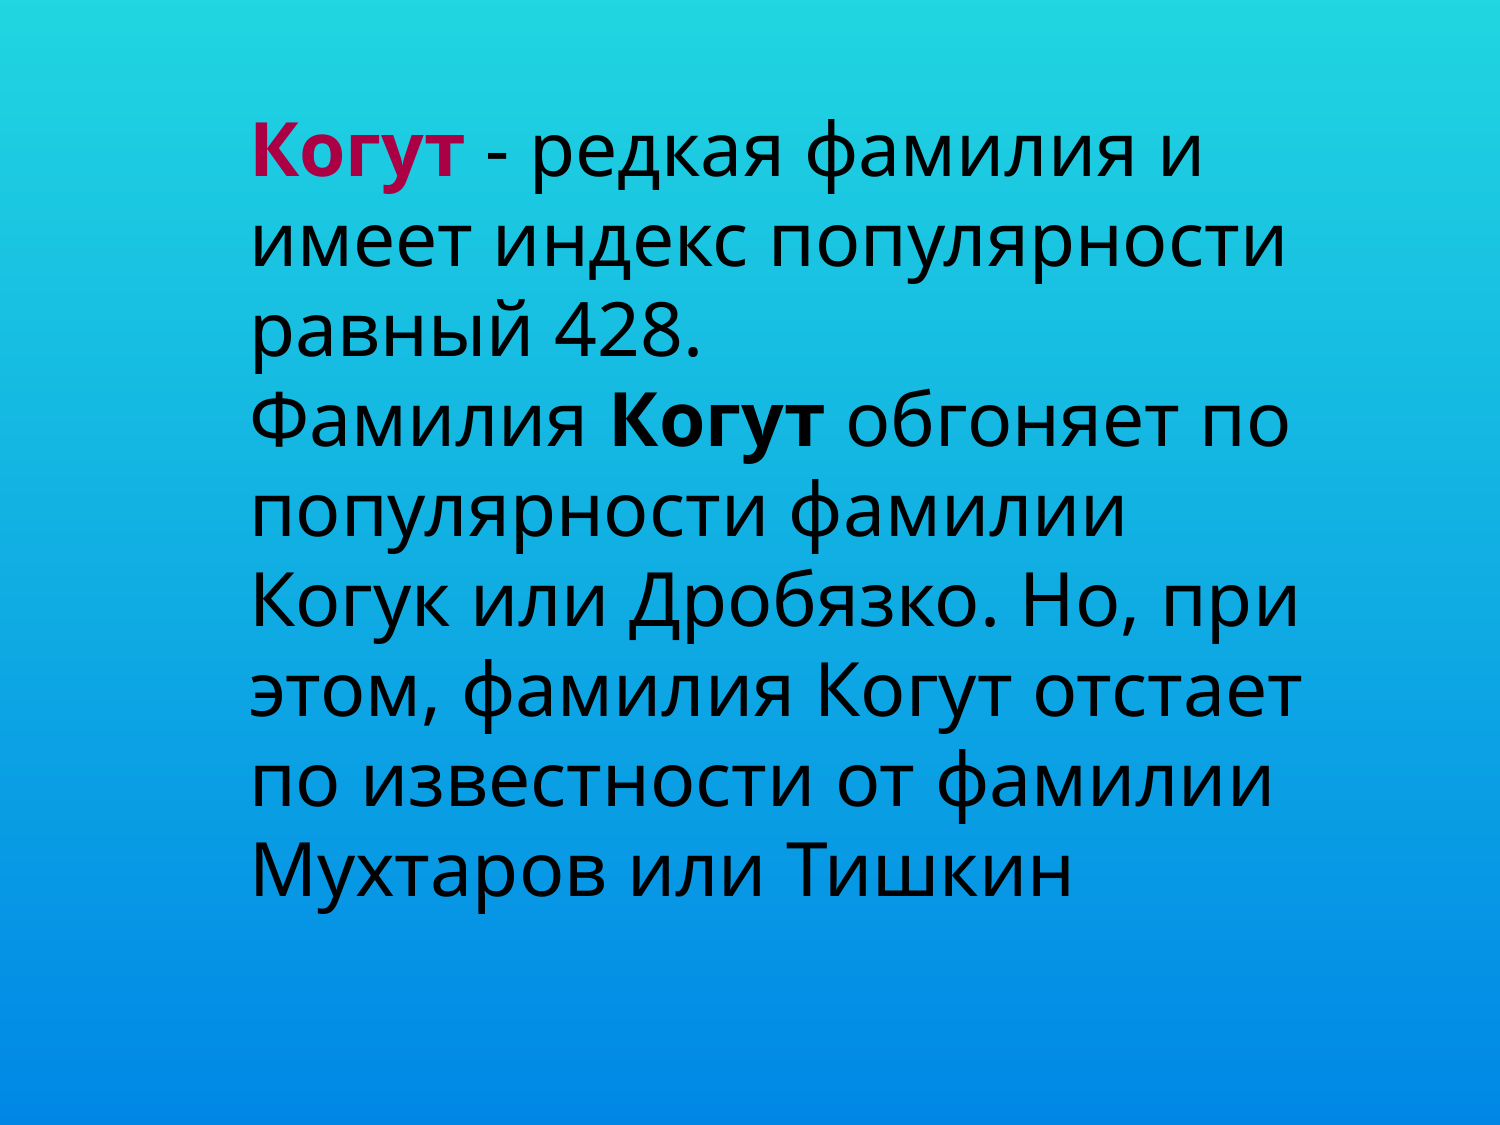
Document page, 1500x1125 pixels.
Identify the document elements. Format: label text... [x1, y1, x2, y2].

text_box Когут - редкая фамилия и имеет индекс популярности равный 428. Фамилия Когут обгоняет по популярности фамилии Когук или Дробязко. Но, при этом, фамилия Когут отстает по известности от фамилии Мухтаров или Тишкин [234, 93, 1325, 1099]
